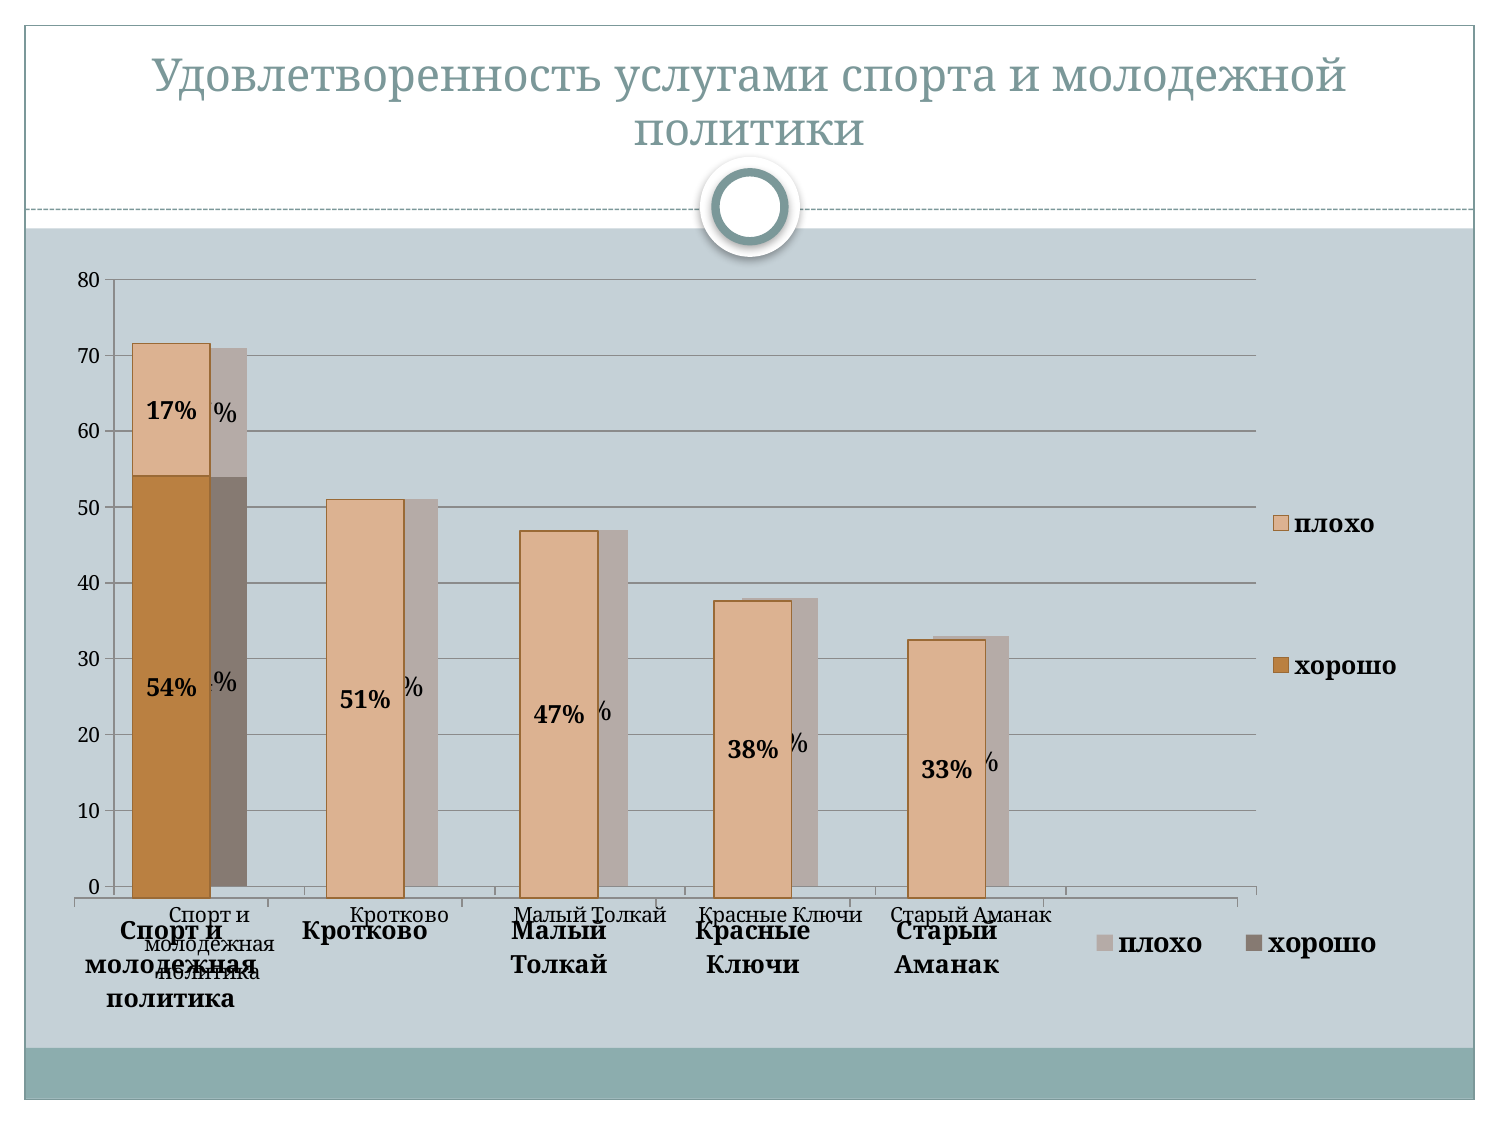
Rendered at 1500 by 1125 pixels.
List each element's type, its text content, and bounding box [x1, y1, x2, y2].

title Удовлетворенность услугами спорта и молодежной политики [49, 37, 1450, 162]
chart [46, 250, 1445, 1032]
